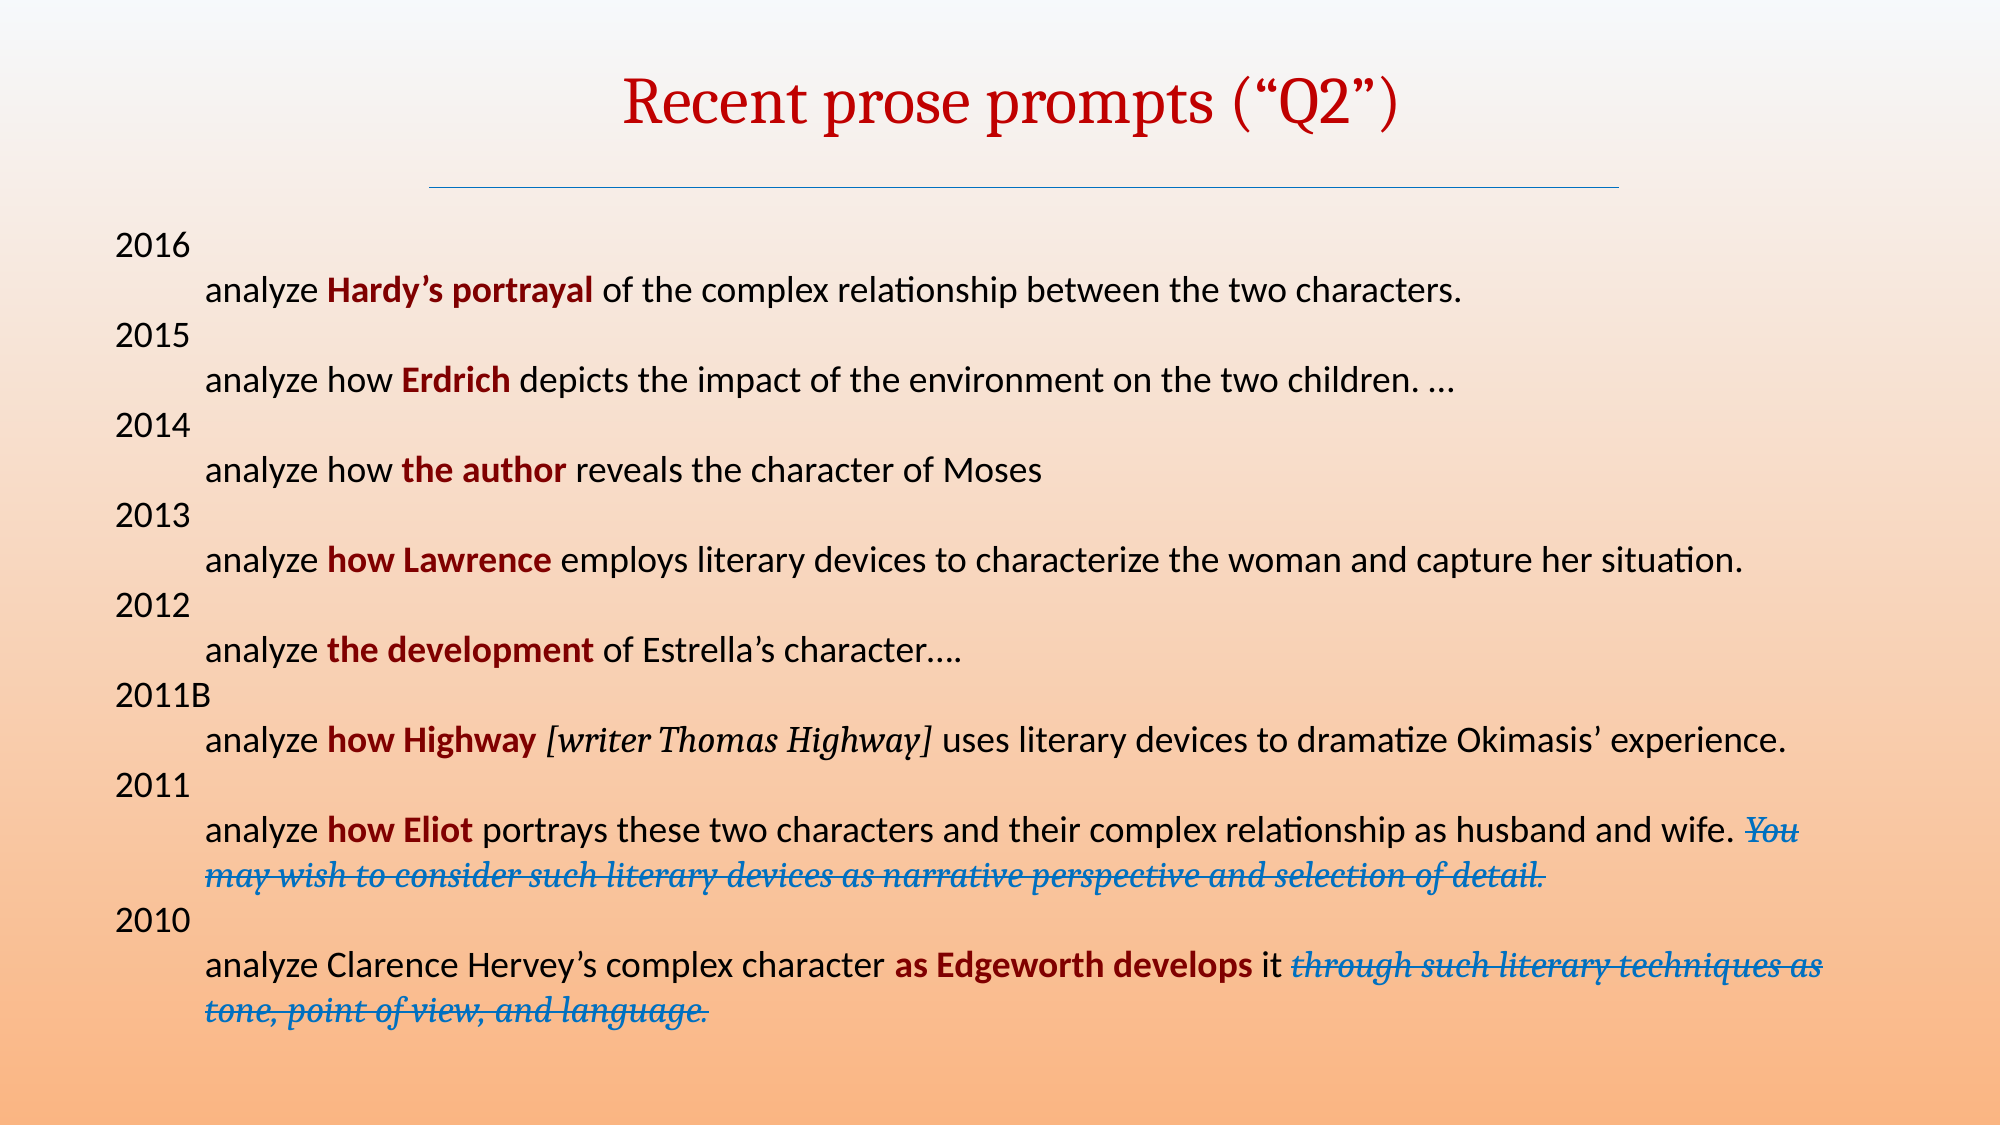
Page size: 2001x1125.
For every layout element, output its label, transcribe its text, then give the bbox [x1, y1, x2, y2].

text_box 2016 analyze Hardy’s portrayal of the complex relationship between the two characters. 2015 analyze how Erdrich depicts the impact of the environment on the two children. … 2014 analyze how the author reveals the character of Moses 2013 analyze how Lawrence employs literary devices to characterize the woman and capture her situation. 2012 analyze the development of Estrella’s character…. 2011b analyze how Highway [writer Thomas Highway] uses literary devices to dramatize Okimasis’ experience. 2011 analyze how Eliot portrays these two characters and their complex relationship as husband and wife. You may wish to consider such literary devices as narrative perspective and selection of detail. 2010 analyze Clarence Hervey’s complex character as Edgeworth develops it through such literary techniques as tone, point of view, and language. [99, 212, 1850, 1038]
text_box Recent prose prompts (“Q2”) [312, 49, 1713, 145]
